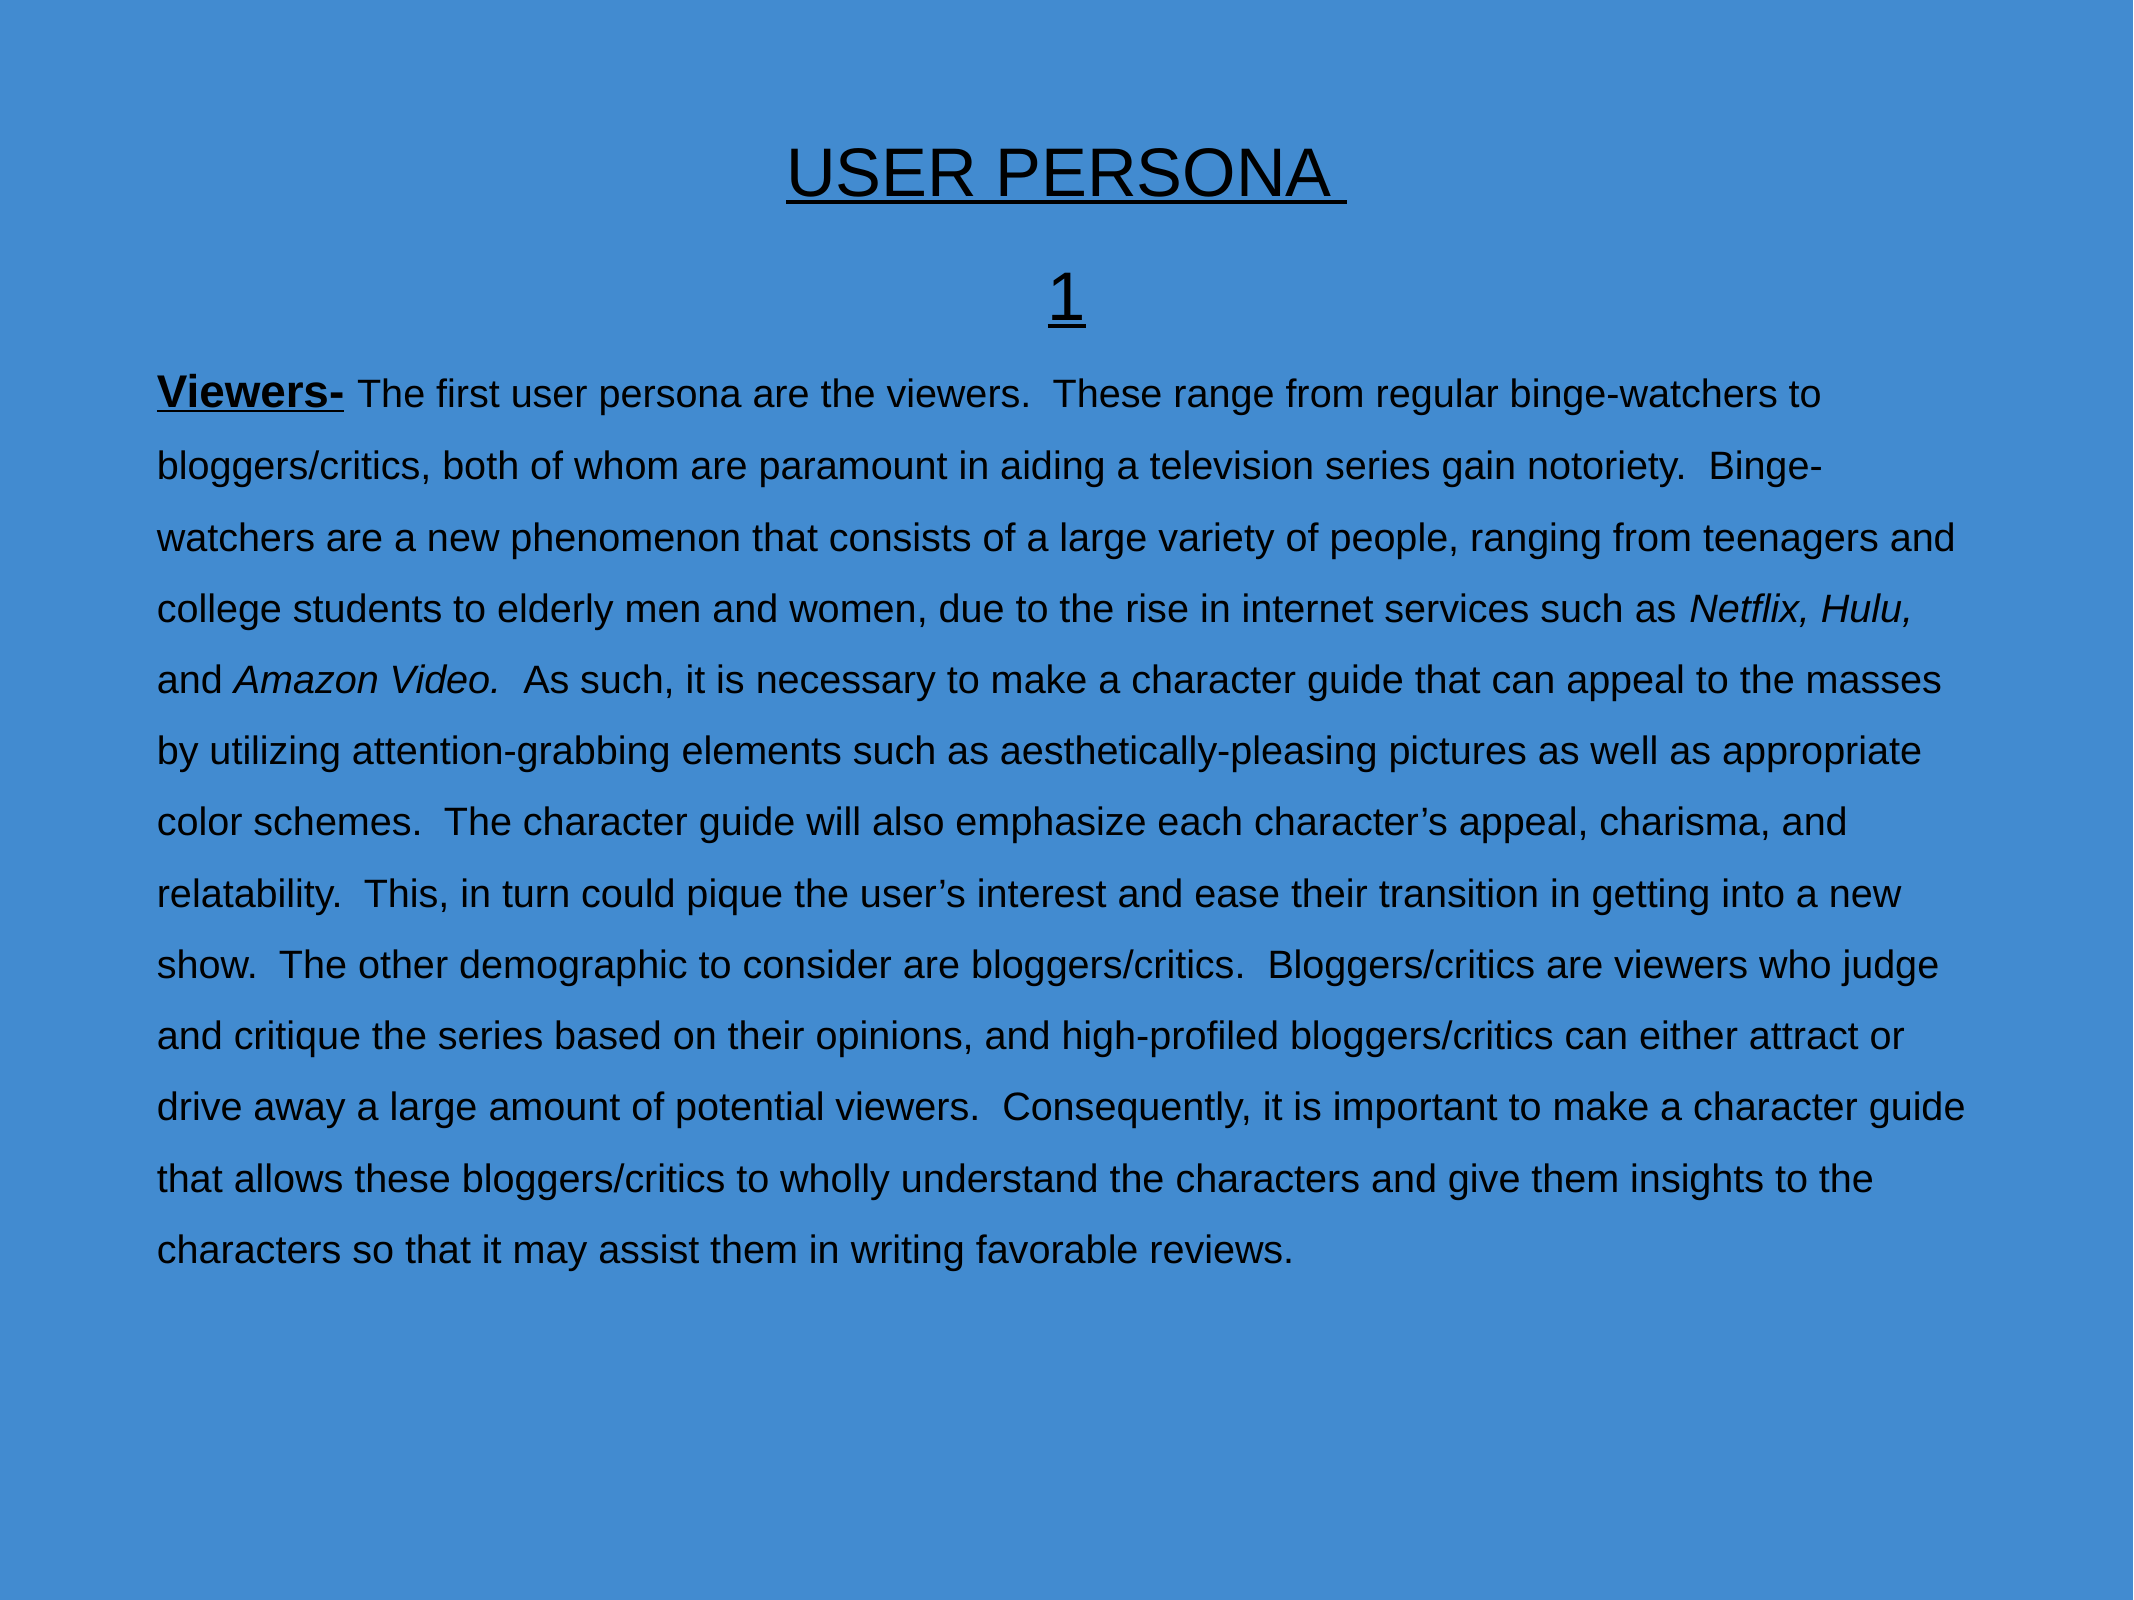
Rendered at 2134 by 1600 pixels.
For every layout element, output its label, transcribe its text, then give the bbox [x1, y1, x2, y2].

subtitle USER PERSONA 1 Viewers- The first user persona are the viewers. These range from regular binge-watchers to bloggers/critics, both of whom are paramount in aiding a television series gain notoriety. Binge-watchers are a new phenomenon that consists of a large variety of people, ranging from teenagers and college students to elderly men and women, due to the rise in internet services such as Netflix, Hulu, and Amazon Video. As such, it is necessary to make a character guide that can appeal to the masses by utilizing attention-grabbing elements such as aesthetically-pleasing pictures as well as appropriate color schemes. The character guide will also emphasize each character’s appeal, charisma, and relatability. This, in turn could pique the user’s interest and ease their transition in getting into a new show. The other demographic to consider are bloggers/critics. Bloggers/critics are viewers who judge and critique the series based on their opinions, and high-profiled bloggers/critics can either attract or drive away a large amount of potential viewers. Consequently, it is important to make a character guide that allows these bloggers/critics to wholly understand the characters and give them insights to the characters so that it may assist them in writing favorable reviews. [148, 77, 1986, 1523]
